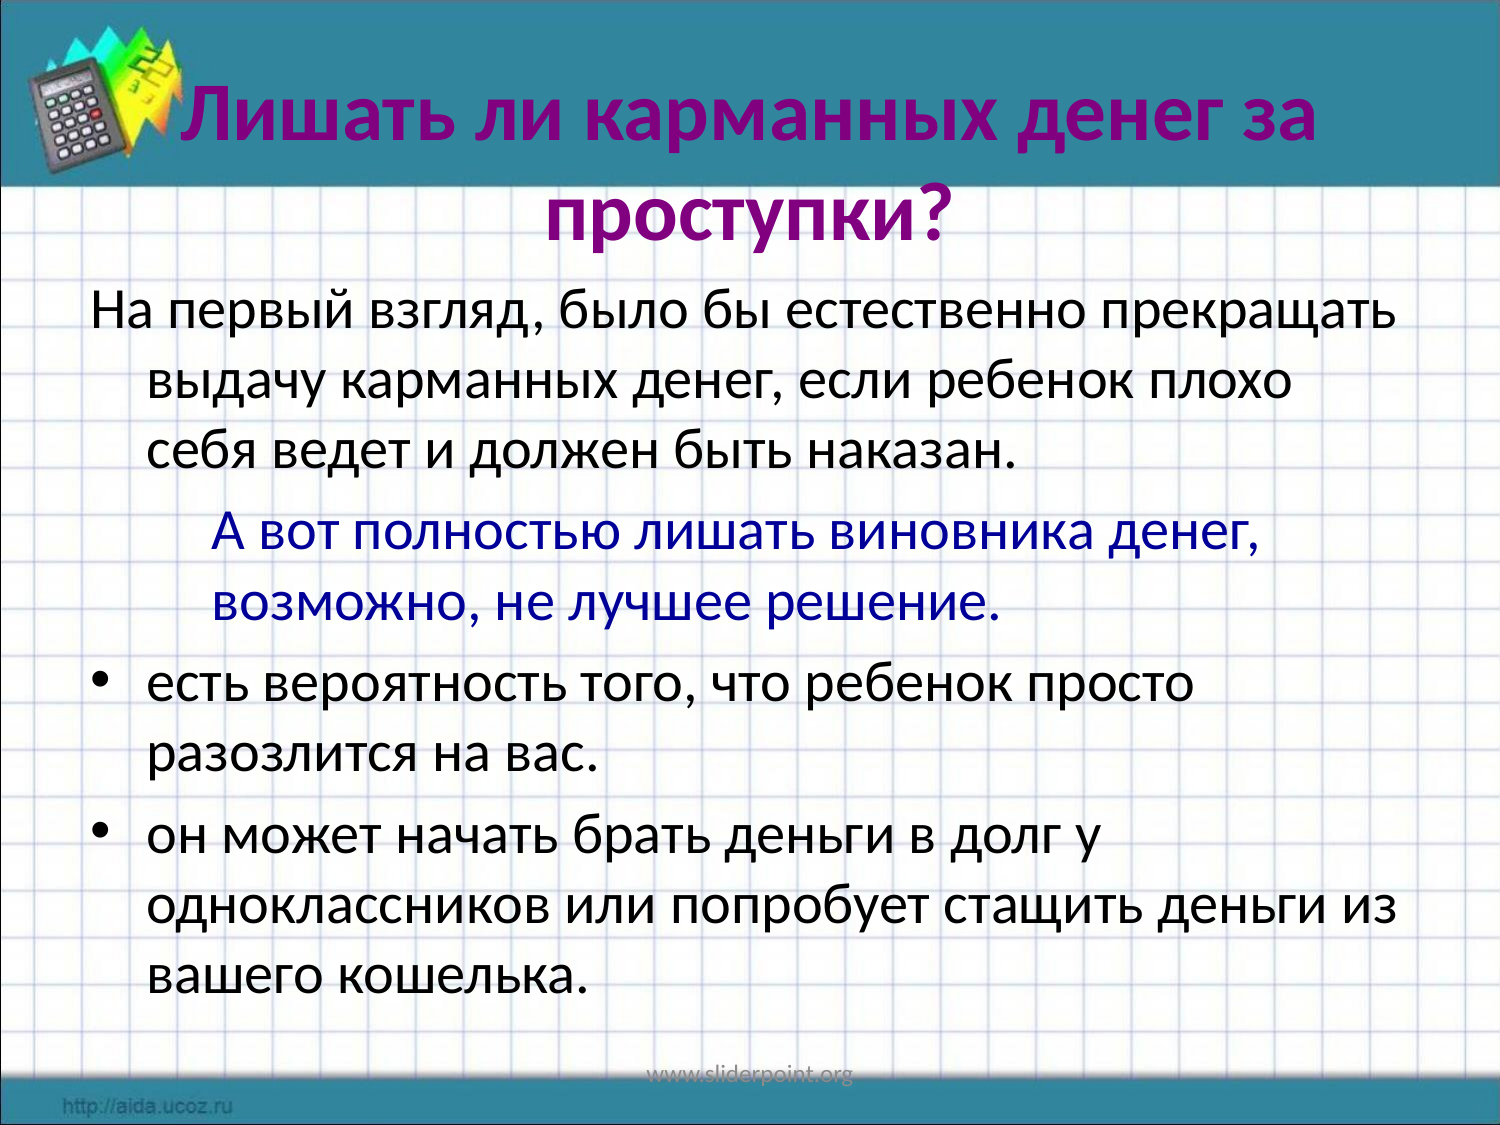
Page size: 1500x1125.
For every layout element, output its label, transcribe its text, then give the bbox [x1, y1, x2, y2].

title Лишать ли карманных денег за проступки? [74, 44, 1426, 262]
picture [0, 0, 1500, 1125]
footer www.sliderpoint.org [512, 1042, 988, 1103]
list На первый взгляд, было бы естественно прекращать выдачу карманных денег, если ребенок плохо себя ведет и должен быть наказан. А вот полностью лишать виновника денег, возможно, не лучшее решение. есть вероятность того, что ребенок просто разозлится на вас. он может начать брать деньги в долг у одноклассников или попробует стащить деньги из вашего кошелька. [74, 262, 1426, 1031]
